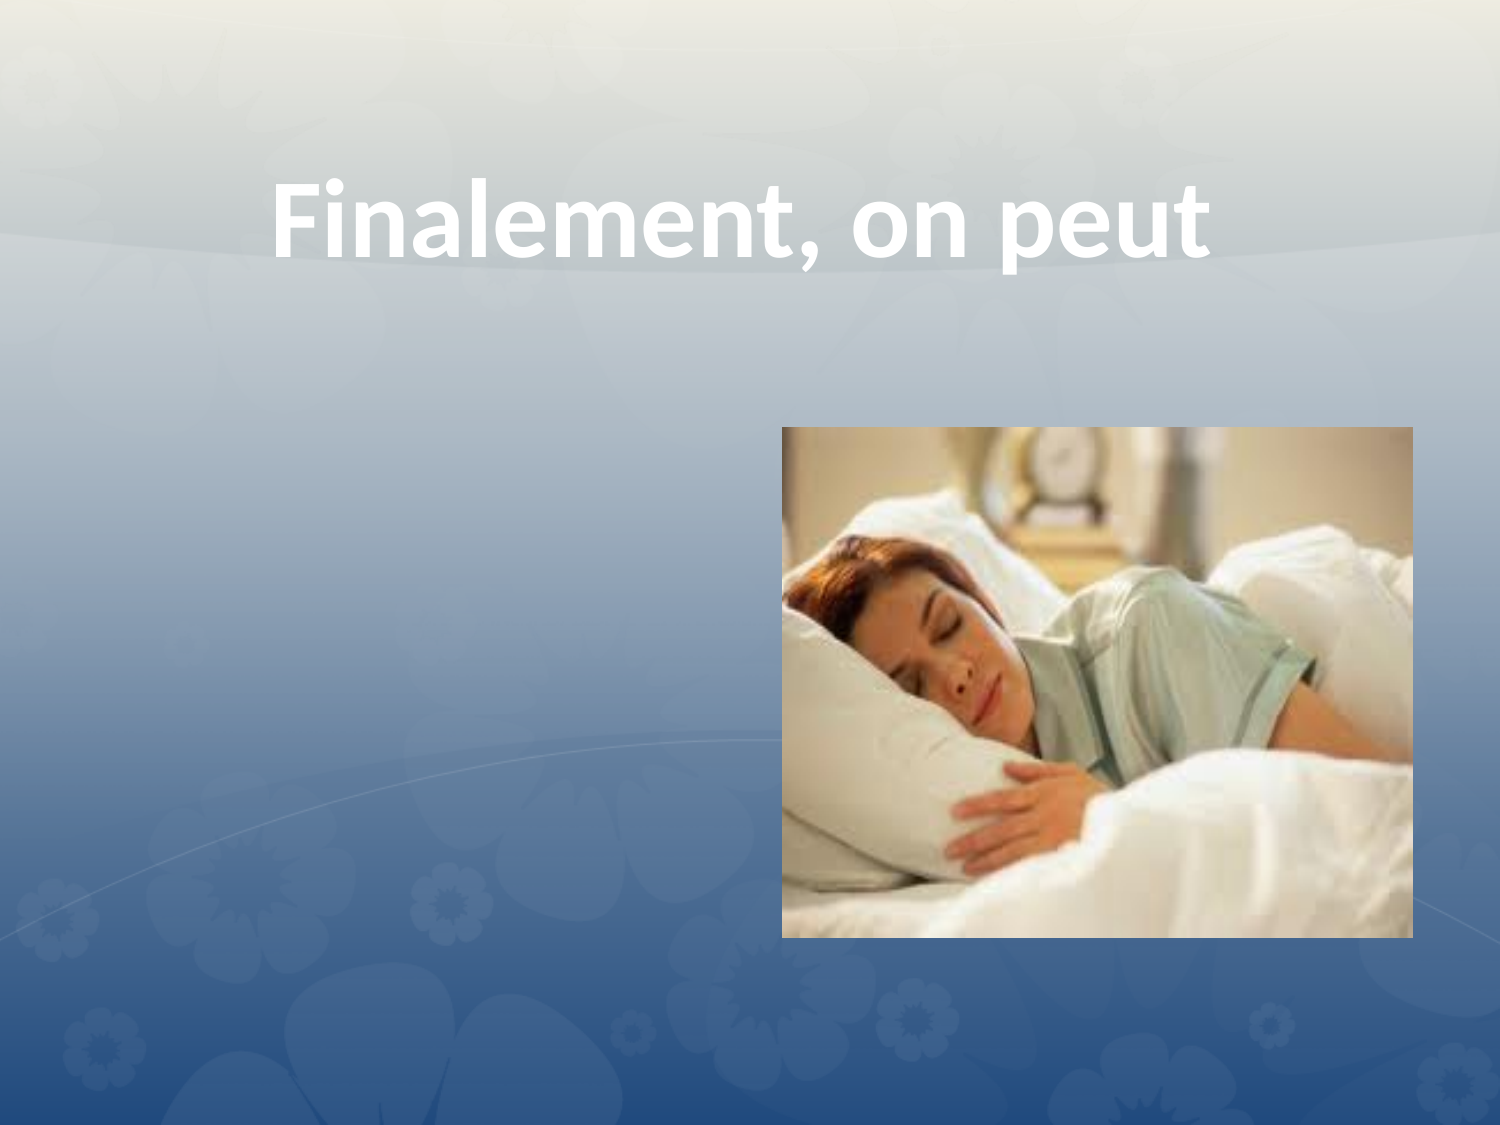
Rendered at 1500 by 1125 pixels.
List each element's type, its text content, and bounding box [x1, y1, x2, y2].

picture [0, 0, 1500, 1125]
title Finalement, on peut [132, 88, 1377, 291]
